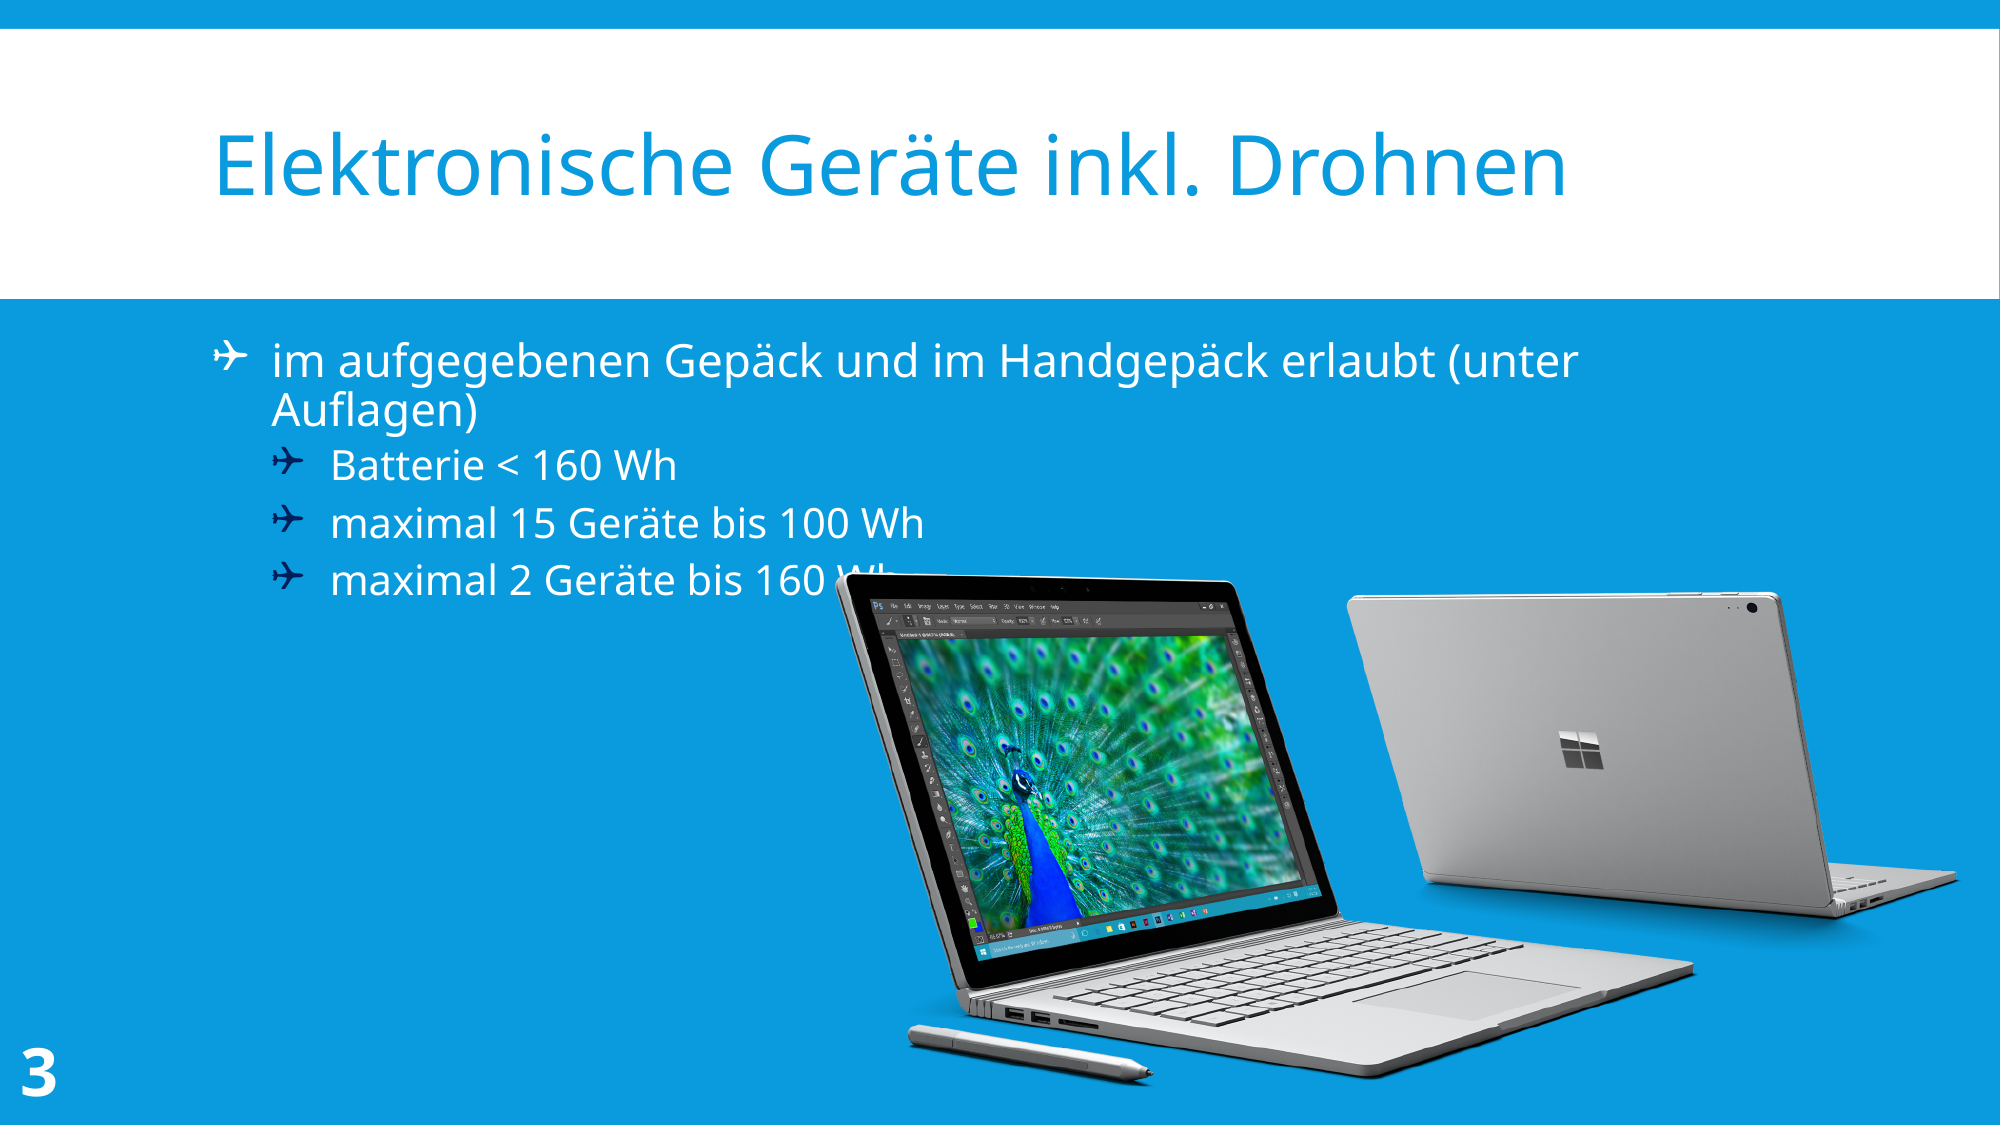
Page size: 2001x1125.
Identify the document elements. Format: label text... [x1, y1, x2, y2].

picture [908, 1025, 1153, 1083]
slide_number 3 [12, 1044, 169, 1105]
title Elektronische Geräte inkl. Drohnen [197, 46, 1803, 295]
list im aufgegebenen Gepäck und im Handgepäck erlaubt (unter Auflagen) Batterie < 160 Wh maximal 15 Geräte bis 100 Wh maximal 2 Geräte bis 160 Wh [197, 329, 1803, 1020]
picture [1347, 592, 1956, 918]
picture [835, 564, 1693, 1077]
